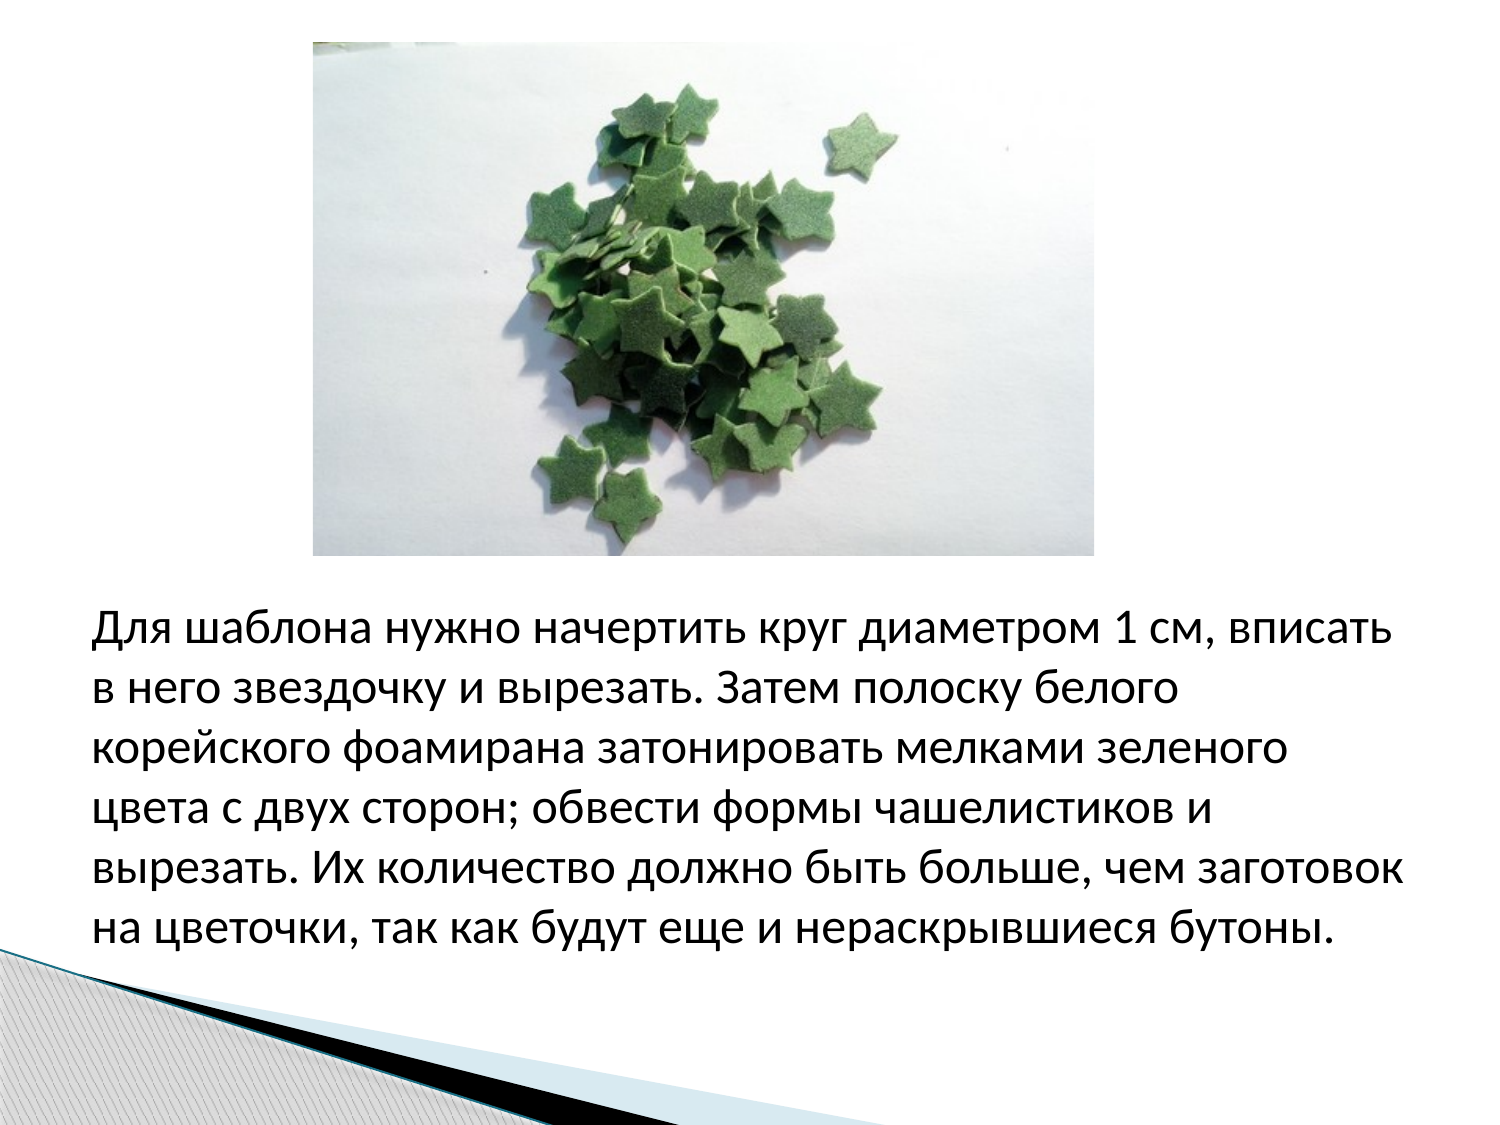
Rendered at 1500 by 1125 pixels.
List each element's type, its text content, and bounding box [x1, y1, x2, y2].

text_box Для шаблона нужно начертить круг диаметром 1 см, вписать в него звездочку и вырезать. Затем полоску белого корейского фоамирана затонировать мелками зеленого цвета с двух сторон; обвести формы чашелистиков и вырезать. Их количество должно быть больше, чем заготовок на цветочки, так как будут еще и нераскрывшиеся бутоны. [76, 586, 1424, 1081]
picture [312, 42, 1095, 556]
